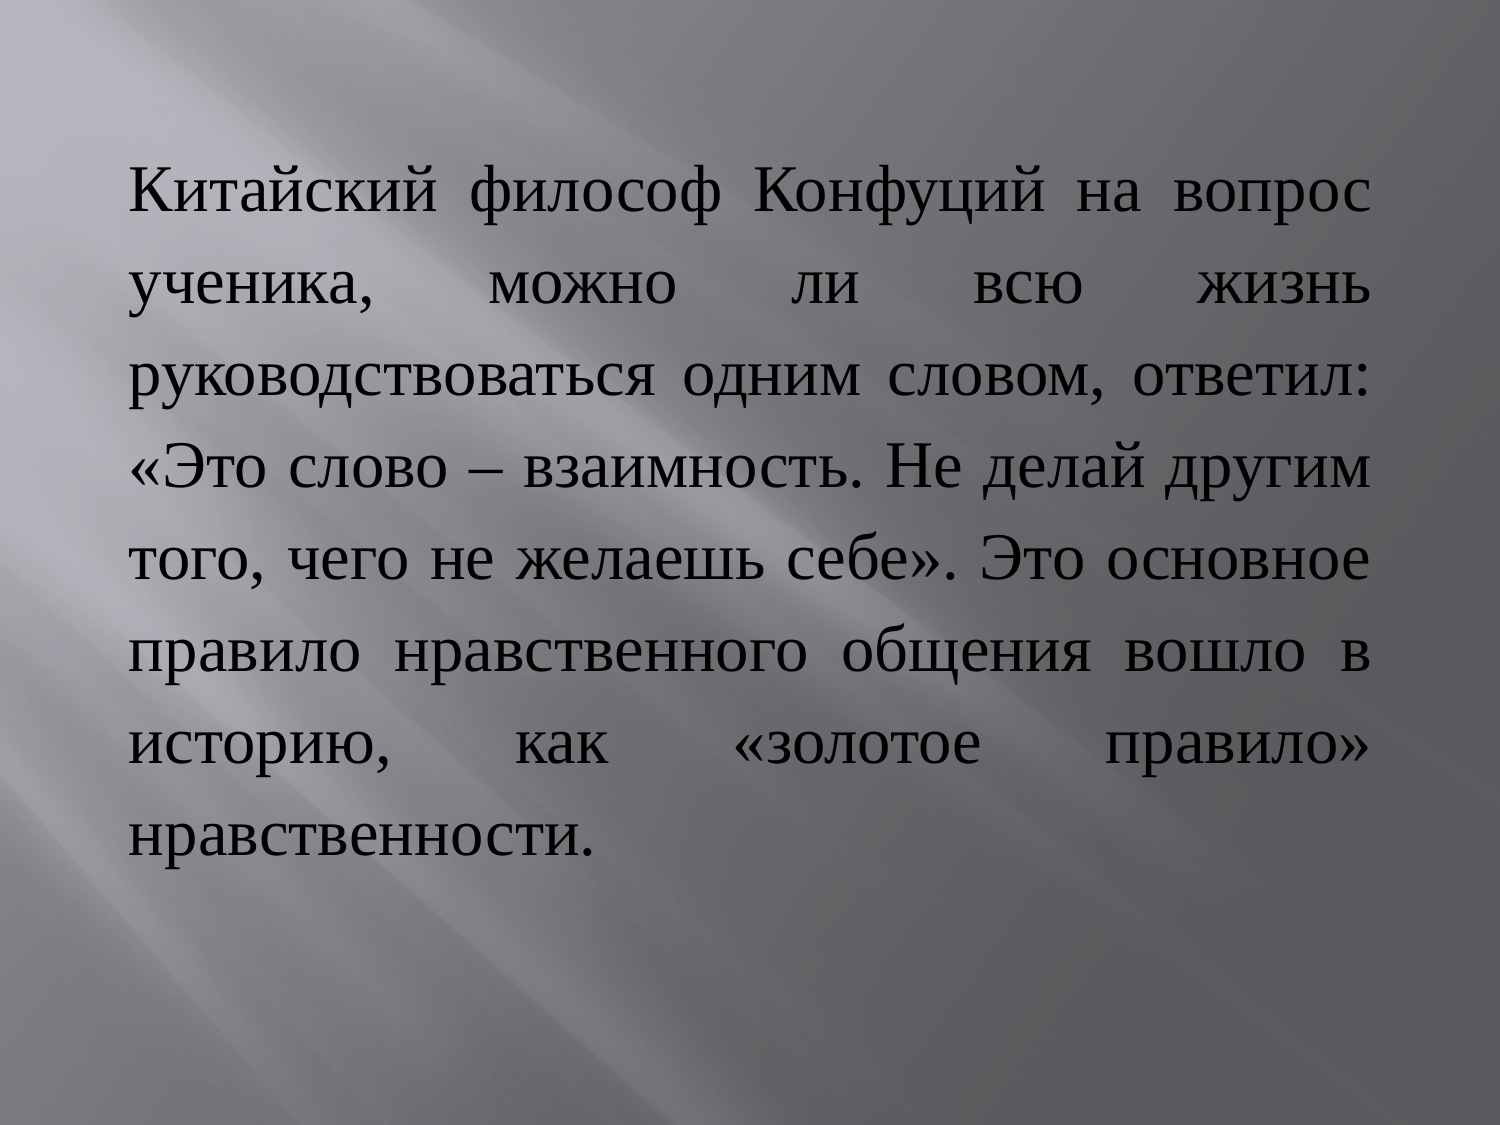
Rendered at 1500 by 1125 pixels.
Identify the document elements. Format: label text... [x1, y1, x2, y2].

text_box Китайский философ Конфуций на вопрос ученика, можно ли всю жизнь руководствоваться одним словом, ответил: «Это слово – взаимность. Не делай другим того, чего не желаешь себе». Это основное правило нравственного общения вошло в историю, как «золотое правило» нравственности. [76, 125, 1388, 928]
